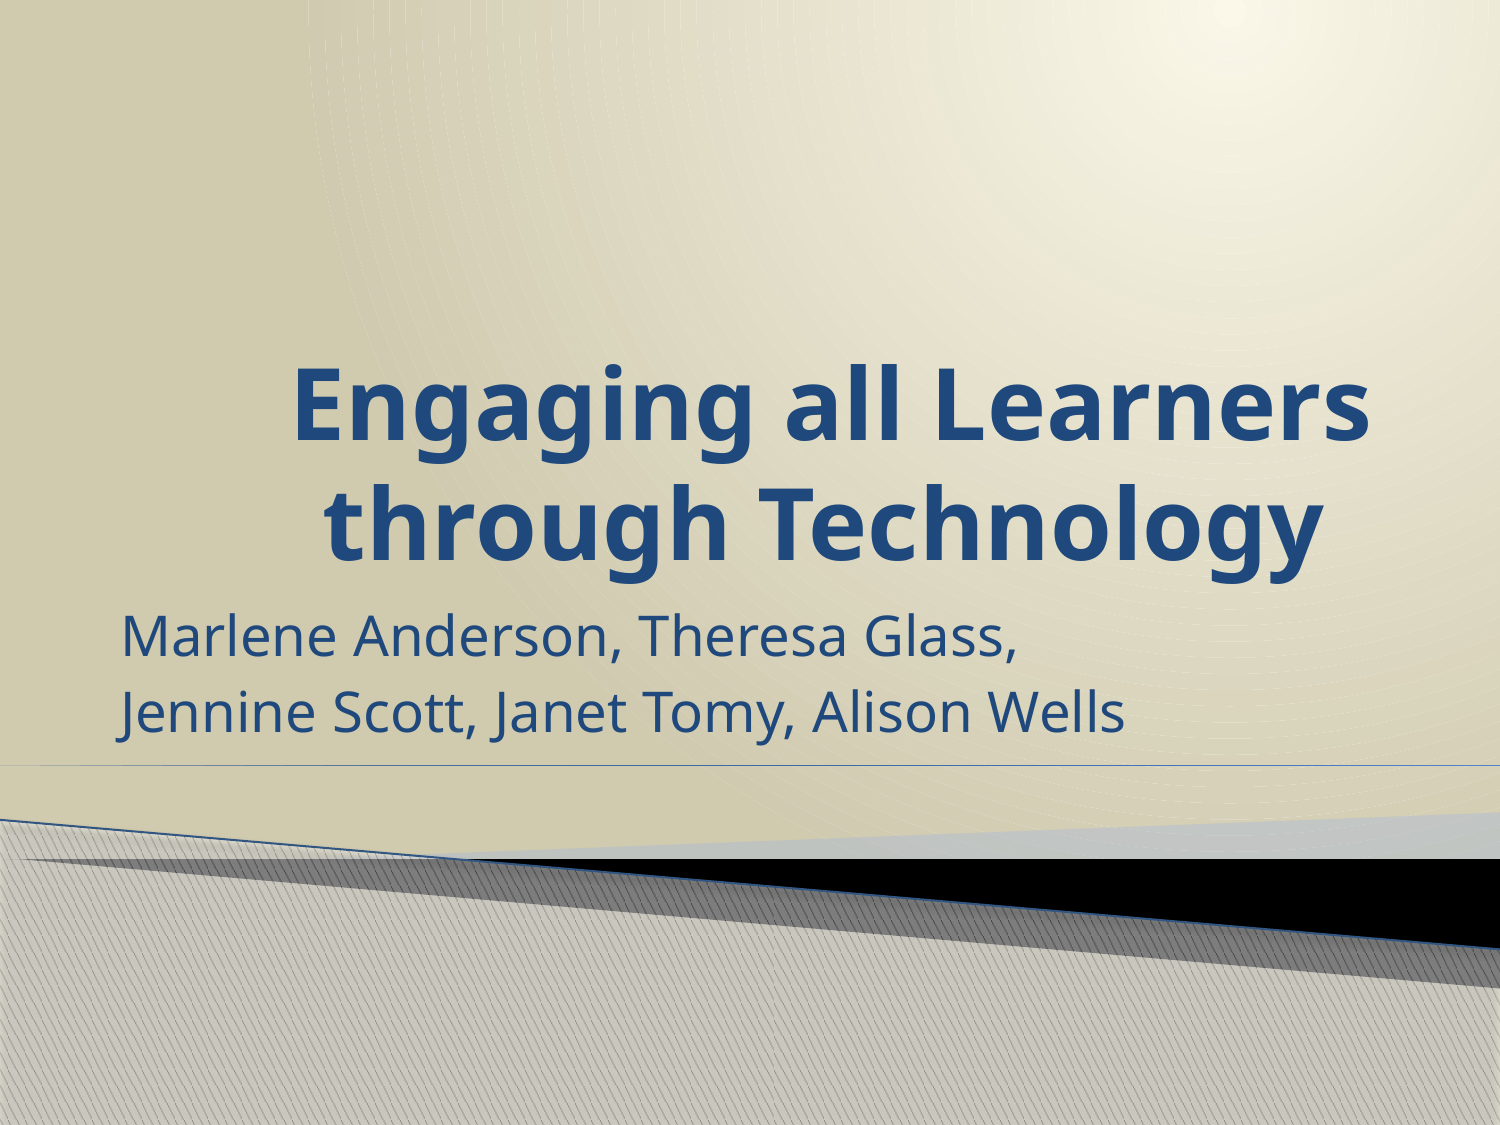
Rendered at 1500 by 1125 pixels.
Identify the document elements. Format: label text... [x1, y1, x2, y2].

title Engaging all Learners through Technology [112, 287, 1388, 588]
picture [5, 859, 1500, 989]
subtitle Marlene Anderson, Theresa Glass, Jennine Scott, Janet Tomy, Alison Wells [112, 592, 1388, 790]
